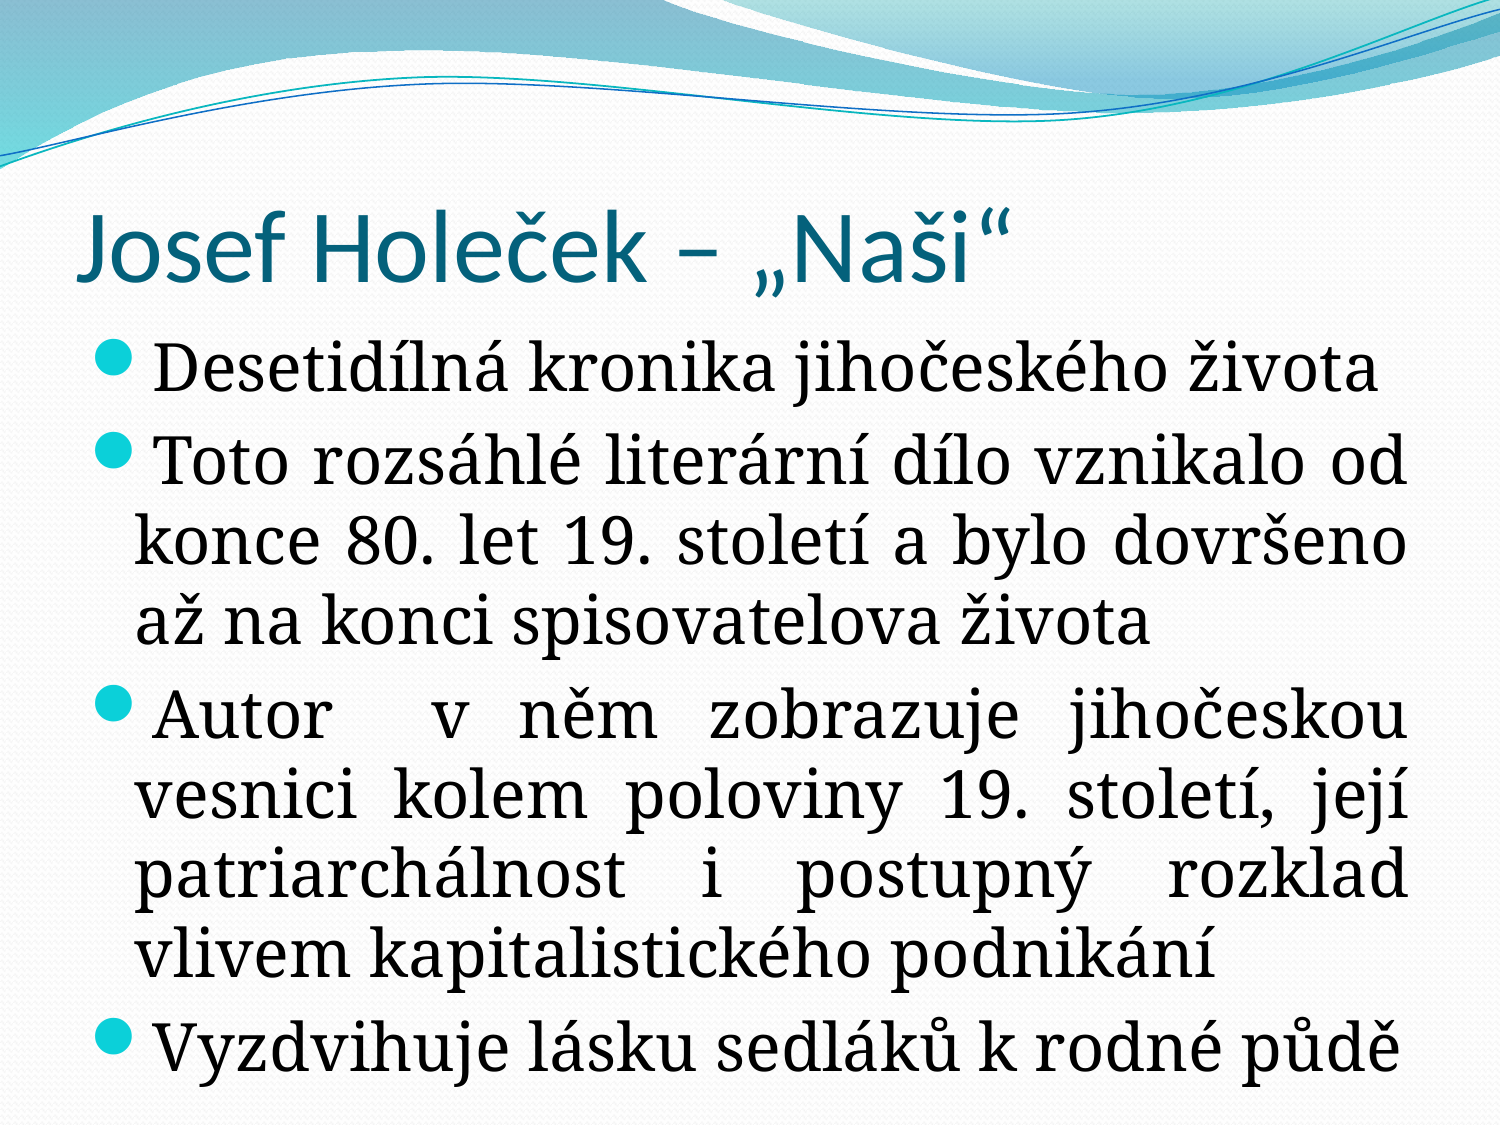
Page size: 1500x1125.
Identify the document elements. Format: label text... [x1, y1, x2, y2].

list Desetidílná kronika jihočeského života Toto rozsáhlé literární dílo vznikalo od konce 80. let 19. století a bylo dovršeno až na konci spisovatelova života Autor v něm zobrazuje jihočeskou vesnici kolem poloviny 19. století, její patriarchálnost i postupný rozklad vlivem kapitalistického podnikání Vyzdvihuje lásku sedláků k rodné půdě [75, 317, 1425, 1038]
title Josef Holeček – „Naši“ [75, 115, 1425, 303]
